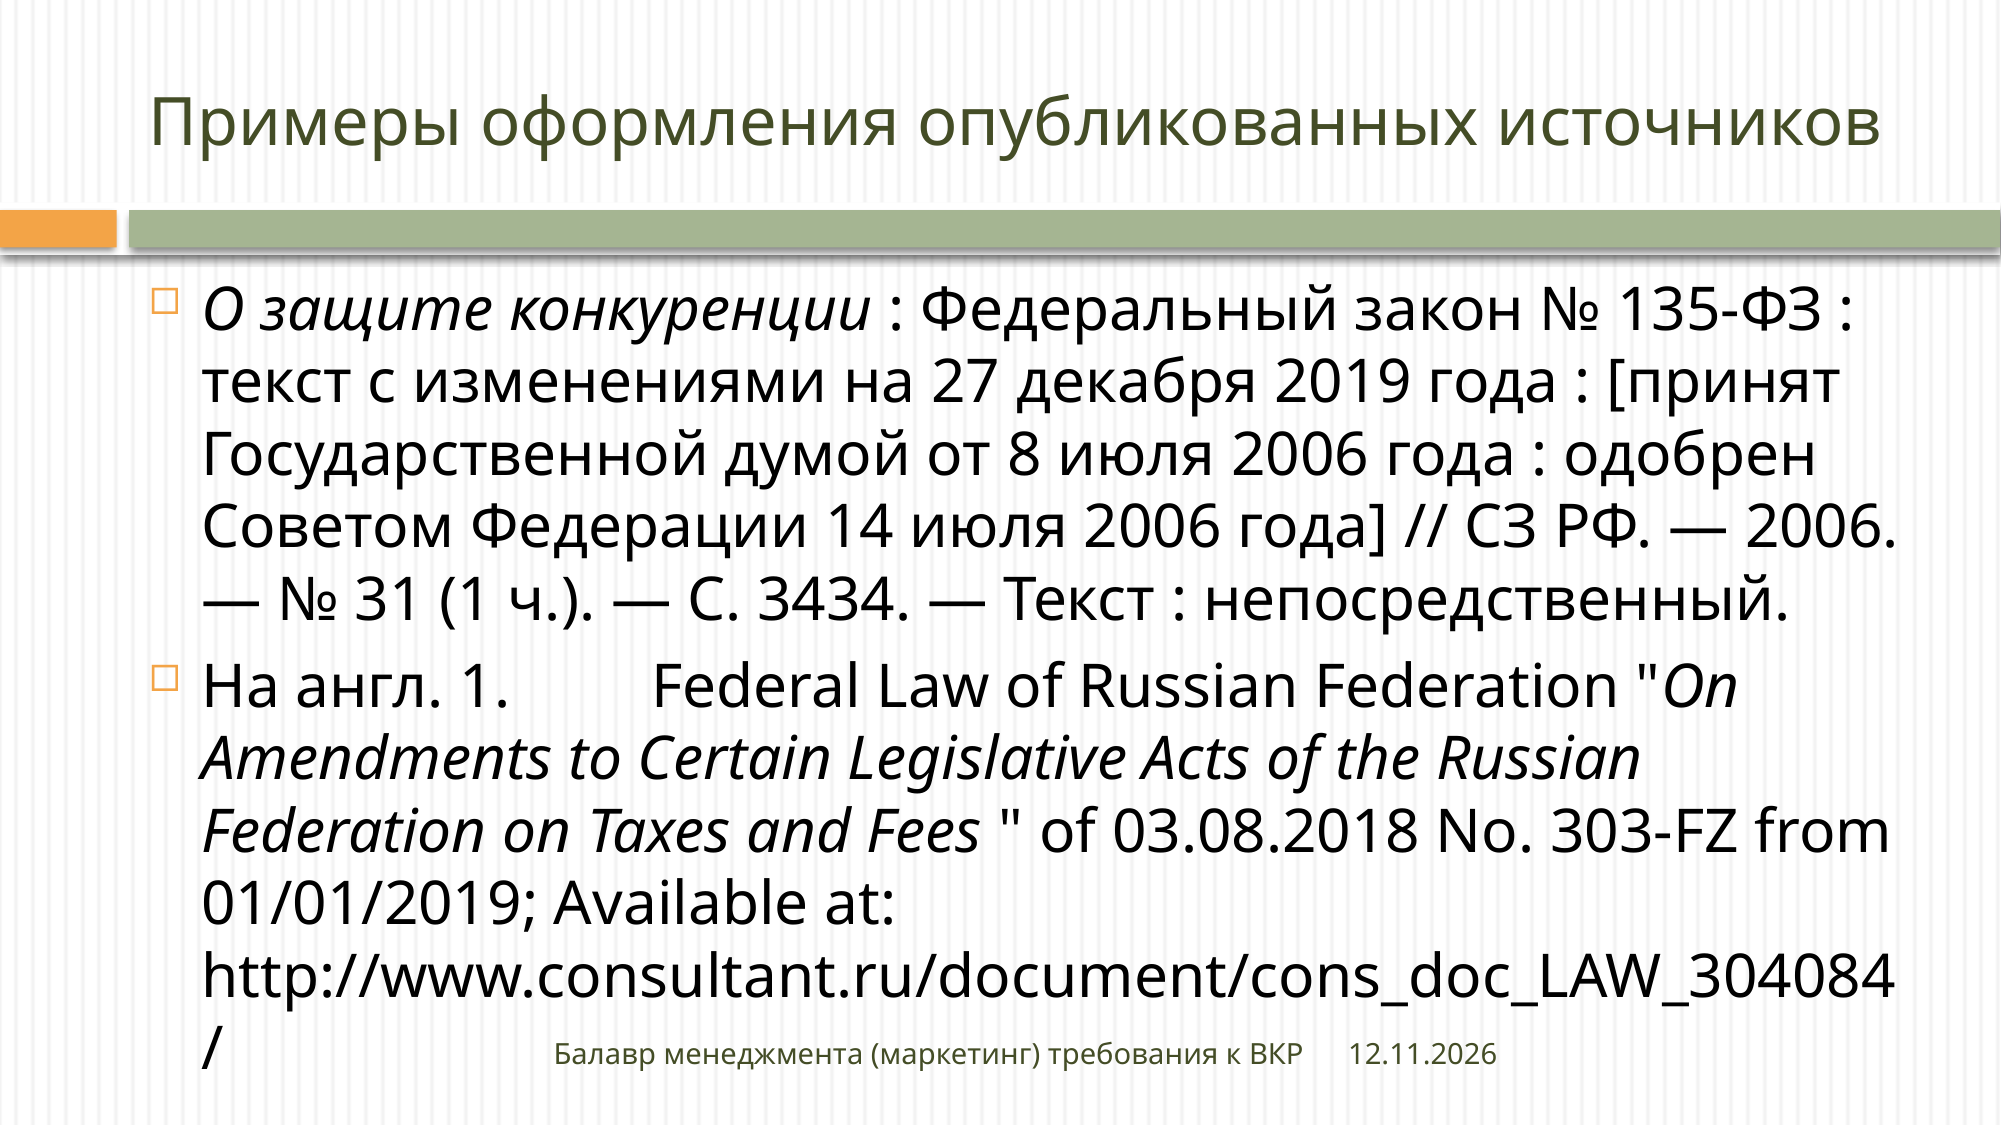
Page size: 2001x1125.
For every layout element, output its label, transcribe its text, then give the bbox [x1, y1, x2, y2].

footer Балавр менеджмента (маркетинг) требования к ВКР [133, 1024, 1319, 1085]
title Примеры оформления опубликованных источников [133, 37, 1918, 200]
list О защите конкуренции : Федеральный закон № 135-ФЗ : текст с изменениями на 27 декабря 2019 года : [принят Государственной думой от 8 июля 2006 года : одобрен Советом Федерации 14 июля 2006 года] // СЗ РФ. — 2006. — № 31 (1 ч.). — С. 3434. — Текст : непосредственный. На англ. 1. Federal Law of Russian Federation "On Amendments to Certain Legislative Acts of the Russian Federation on Taxes and Fees " of 03.08.2018 No. 303-FZ from 01/01/2019; Available at: http://www.consultant.ru/document/cons_doc_LAW_304084/ [133, 262, 1918, 1000]
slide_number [1333, 1025, 1917, 1085]
